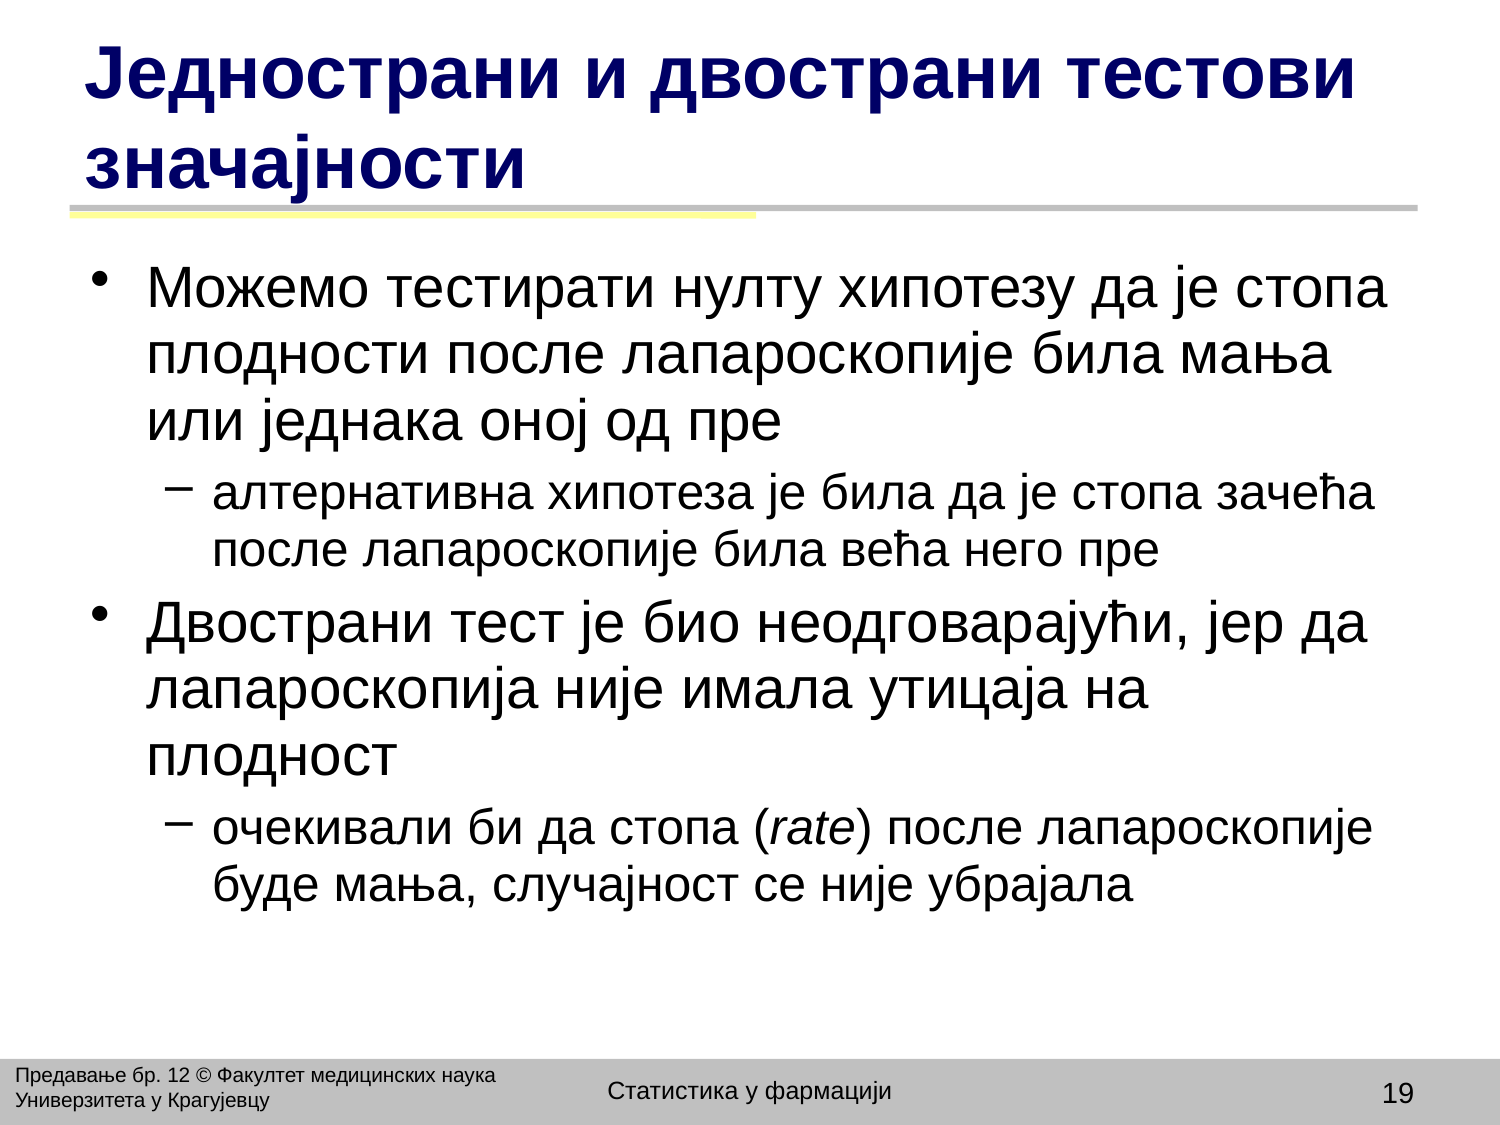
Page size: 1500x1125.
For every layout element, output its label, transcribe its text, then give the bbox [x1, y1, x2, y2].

slide_number Предавање бр. 12 © Факултет медицинских наука Универзитета у Крагујевцу [0, 1053, 621, 1108]
list Можемо тестирати нулту хипотезу да је стопа плодности после лапароскопије била мања или једнака оној од пре алтернативна хипотеза је била да је стопа зачећа после лапароскопије била већа него пре Двострани тест је био неодговарајући, јер да лапароскопија није имала утицаја на плодност очекивали би да стопа (rate) после лапароскопије буде мања, случајност се није убрајала [74, 246, 1426, 1023]
slide_number 19 [1079, 1066, 1430, 1125]
footer Статистика у фармацији [512, 1066, 988, 1125]
title Jеднострани и двострани тестови значајности [69, 19, 1426, 208]
